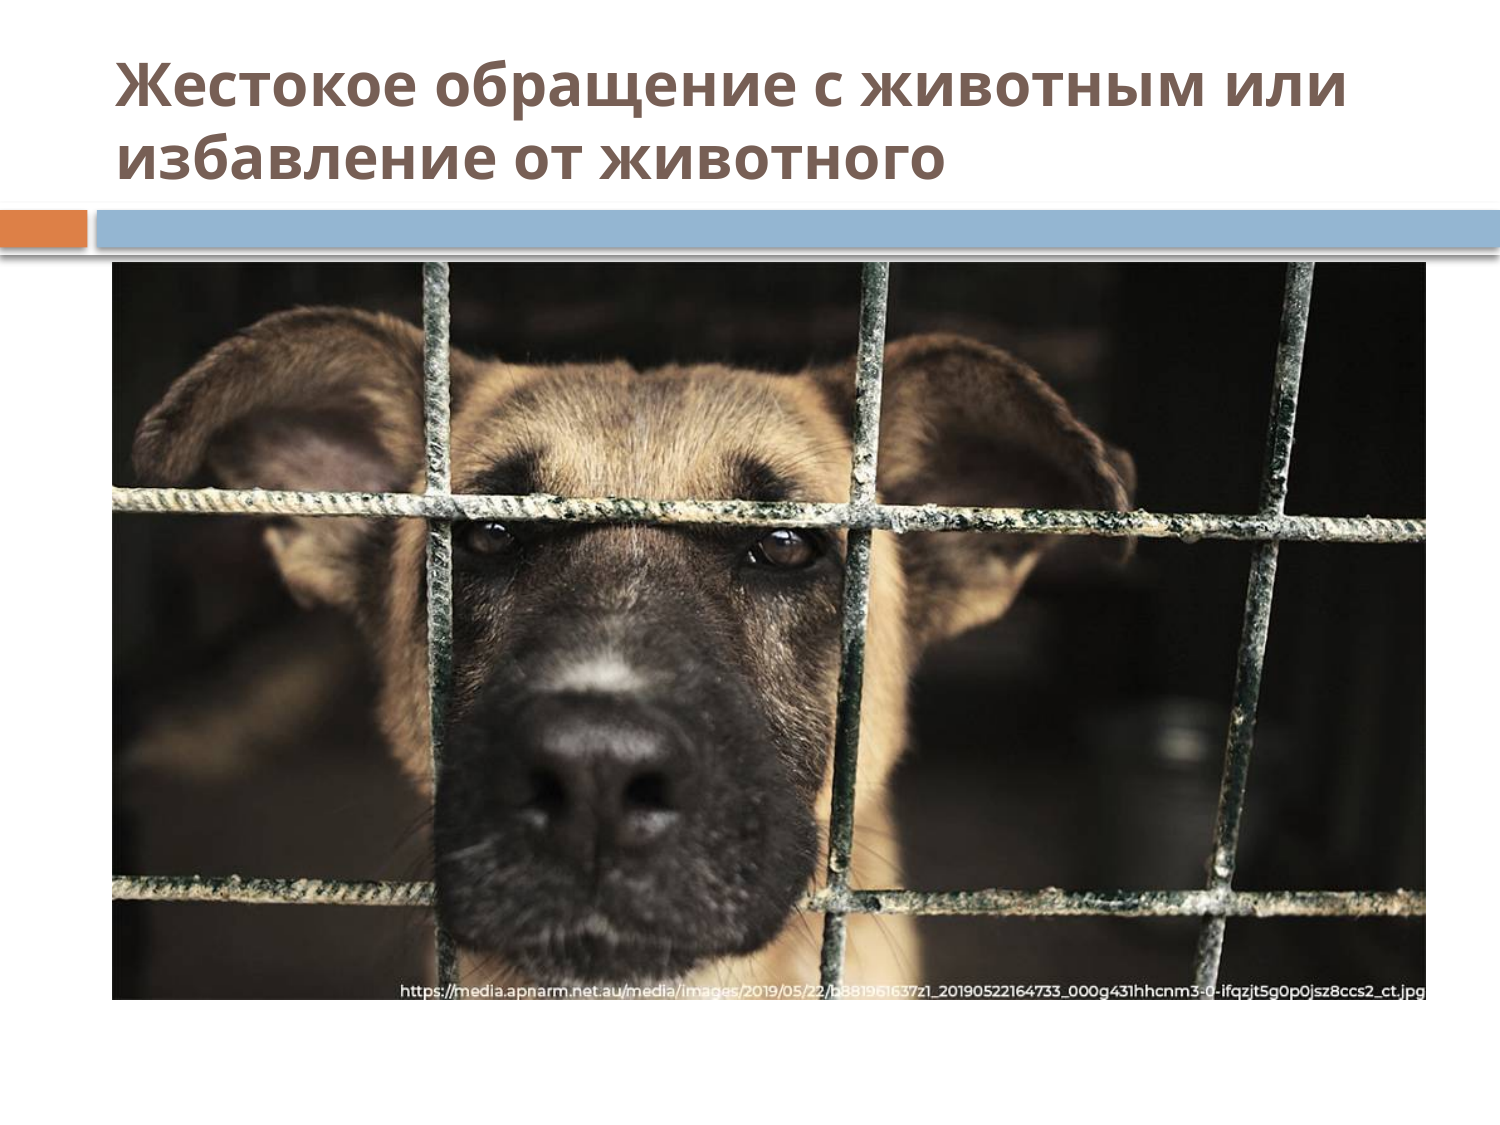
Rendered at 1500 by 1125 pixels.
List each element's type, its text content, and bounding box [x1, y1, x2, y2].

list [112, 262, 1426, 1001]
title Жестокое обращение с животным или избавление от животного [100, 37, 1438, 200]
